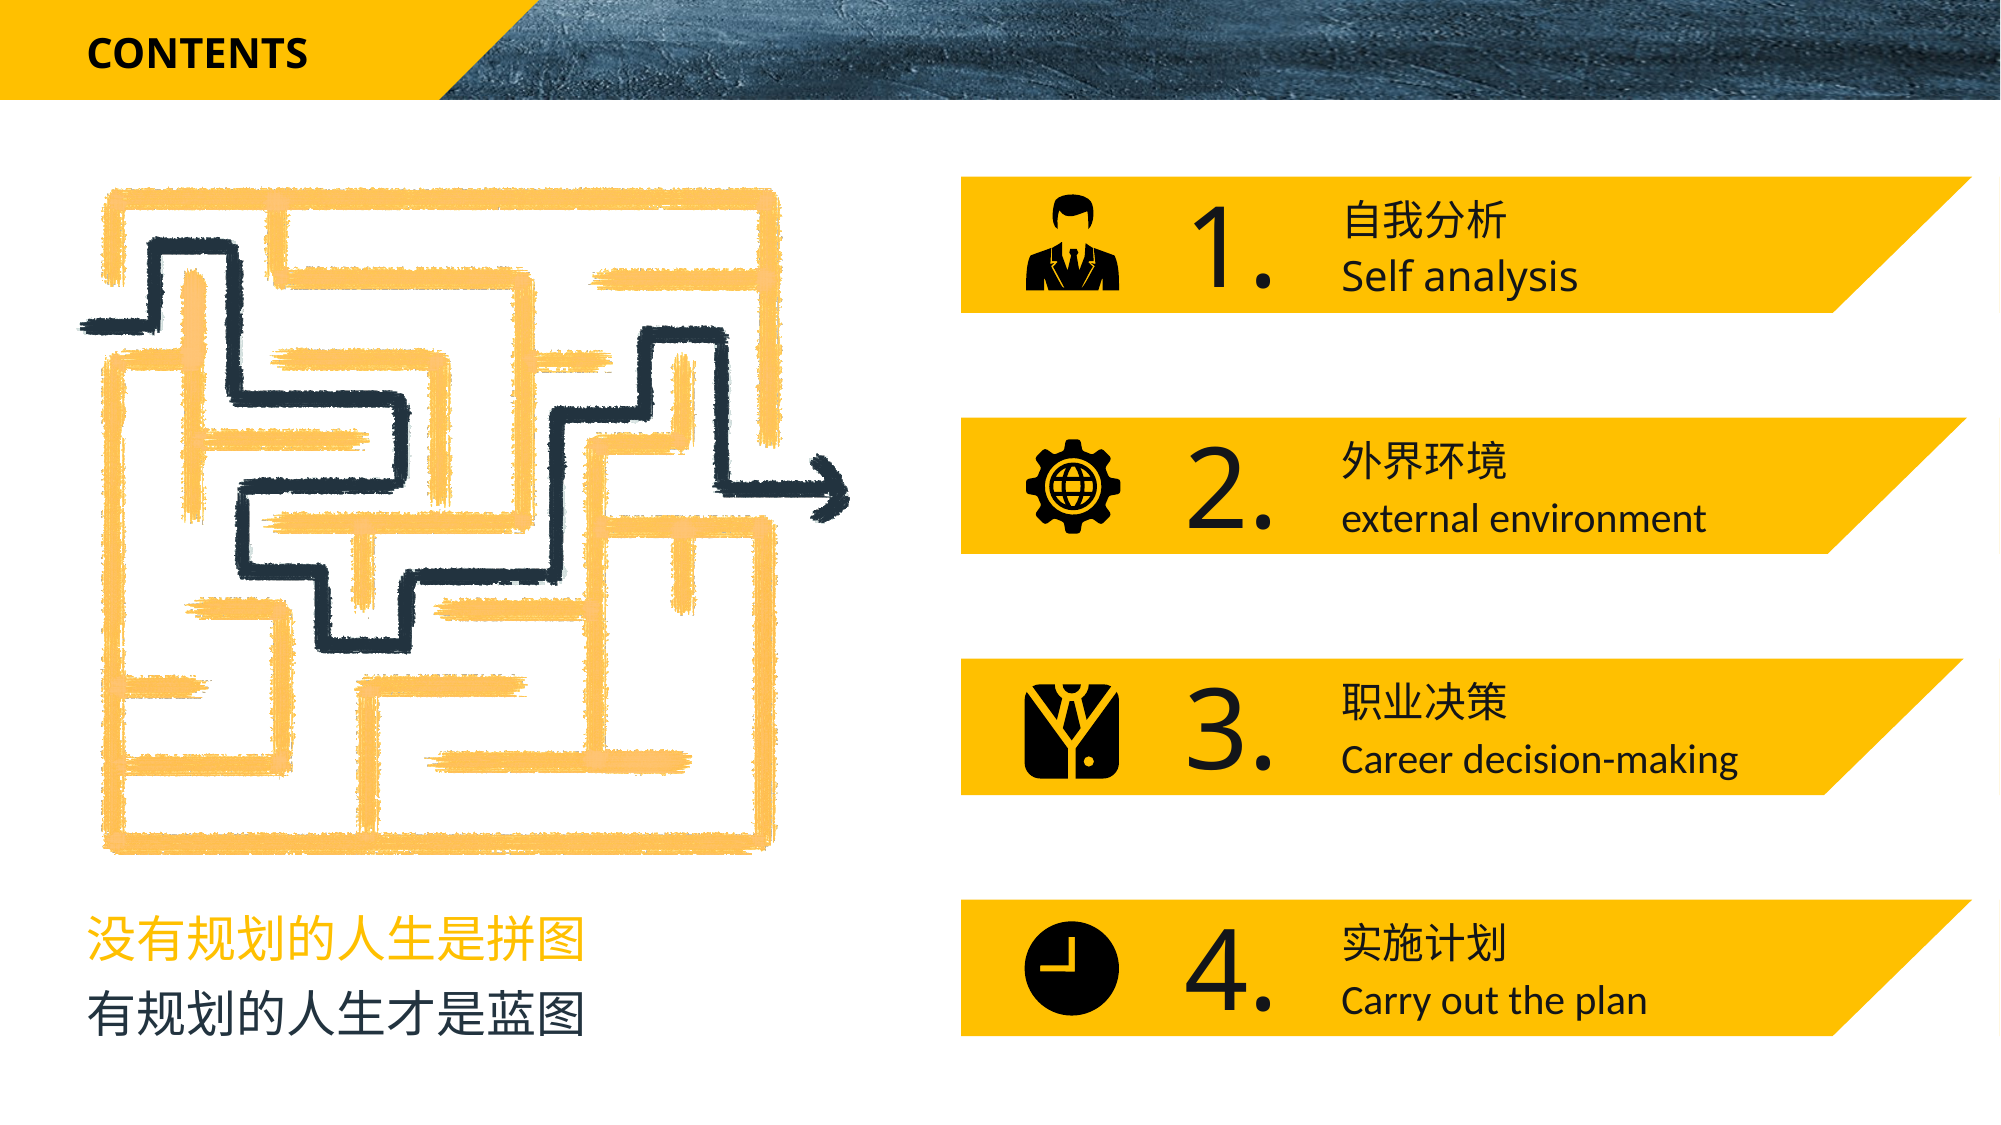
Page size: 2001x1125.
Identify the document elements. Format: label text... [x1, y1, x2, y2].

text_box 1. [1169, 167, 1339, 318]
text_box 有规划的人生才是蓝图 [71, 975, 807, 1050]
text_box [1024, 691, 1068, 779]
text_box 自我分析 [1339, 186, 1728, 252]
text_box 2. [1169, 408, 1339, 559]
text_box [1339, 657, 1967, 742]
text_box 外界环境 [1339, 427, 1728, 483]
text_box [1339, 898, 1975, 1038]
text_box [960, 898, 1169, 1038]
text_box CONTENTS [71, 19, 674, 84]
text_box [1339, 790, 1831, 797]
picture [440, 0, 2001, 100]
text_box [1052, 194, 1094, 230]
text_box 职业决策 [1339, 668, 1728, 724]
text_box 4. [1169, 890, 1339, 1041]
text_box [1026, 439, 1121, 534]
text_box external environment [1339, 483, 1830, 549]
picture [54, 135, 862, 906]
text_box 没有规划的人生是拼图 [71, 906, 807, 975]
text_box [1075, 691, 1119, 779]
text_box 3. [1169, 649, 1339, 800]
text_box [1339, 175, 1975, 315]
text_box [1062, 701, 1081, 741]
text_box [1062, 684, 1081, 694]
text_box [960, 416, 1169, 556]
text_box [1026, 242, 1120, 291]
text_box [1081, 684, 1112, 720]
text_box [1339, 416, 1970, 556]
text_box [1032, 684, 1063, 720]
text_box 实施计划 [1339, 909, 1728, 975]
text_box [960, 175, 1169, 315]
text_box Career decision-making [1339, 724, 1880, 790]
text_box Carry out the plan [1339, 965, 1721, 1031]
text_box [1024, 921, 1119, 1016]
text_box [960, 657, 1169, 797]
text_box Self analysis [1339, 242, 1721, 308]
